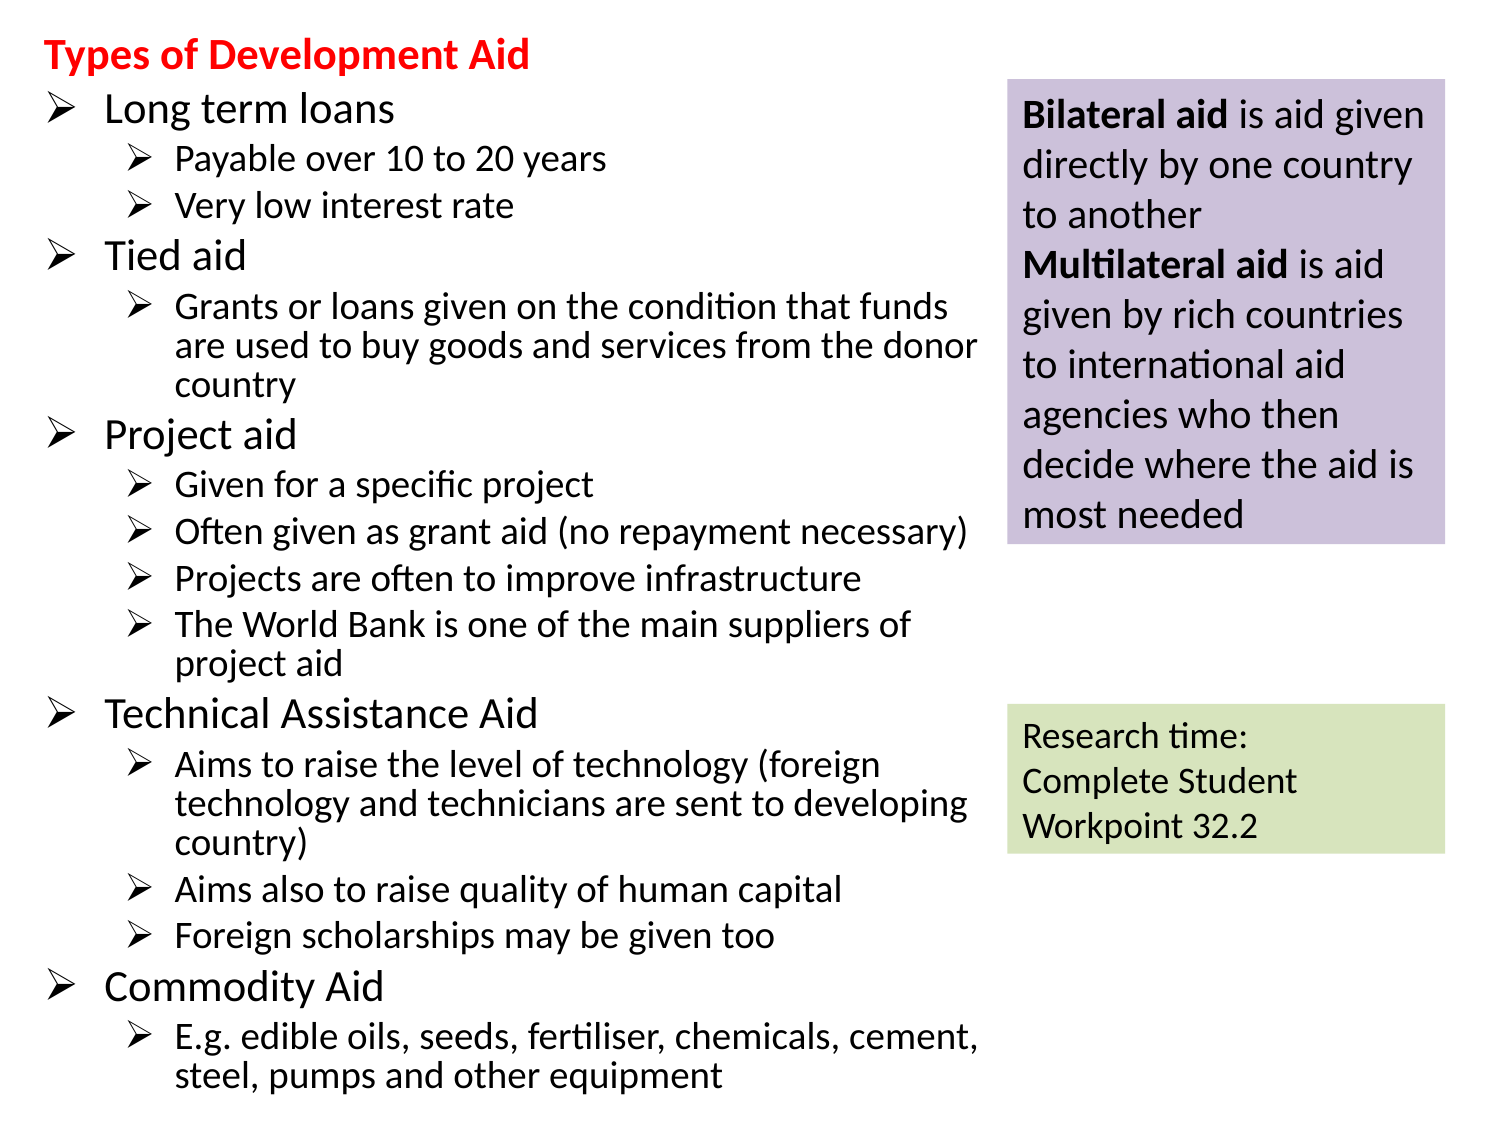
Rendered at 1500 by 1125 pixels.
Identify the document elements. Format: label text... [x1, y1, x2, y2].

list Types of Development Aid Long term loans Payable over 10 to 20 years Very low interest rate Tied aid Grants or loans given on the condition that funds are used to buy goods and services from the donor country Project aid Given for a specific project Often given as grant aid (no repayment necessary) Projects are often to improve infrastructure The World Bank is one of the main suppliers of project aid Technical Assistance Aid Aims to raise the level of technology (foreign technology and technicians are sent to developing country) Aims also to raise quality of human capital Foreign scholarships may be given too Commodity Aid E.g. edible oils, seeds, fertiliser, chemicals, cement, steel, pumps and other equipment [28, 28, 1008, 1125]
text_box Research time: Complete Student Workpoint 32.2 [1007, 703, 1446, 854]
text_box Bilateral aid is aid given directly by one country to another Multilateral aid is aid given by rich countries to international aid agencies who then decide where the aid is most needed [1007, 79, 1446, 545]
